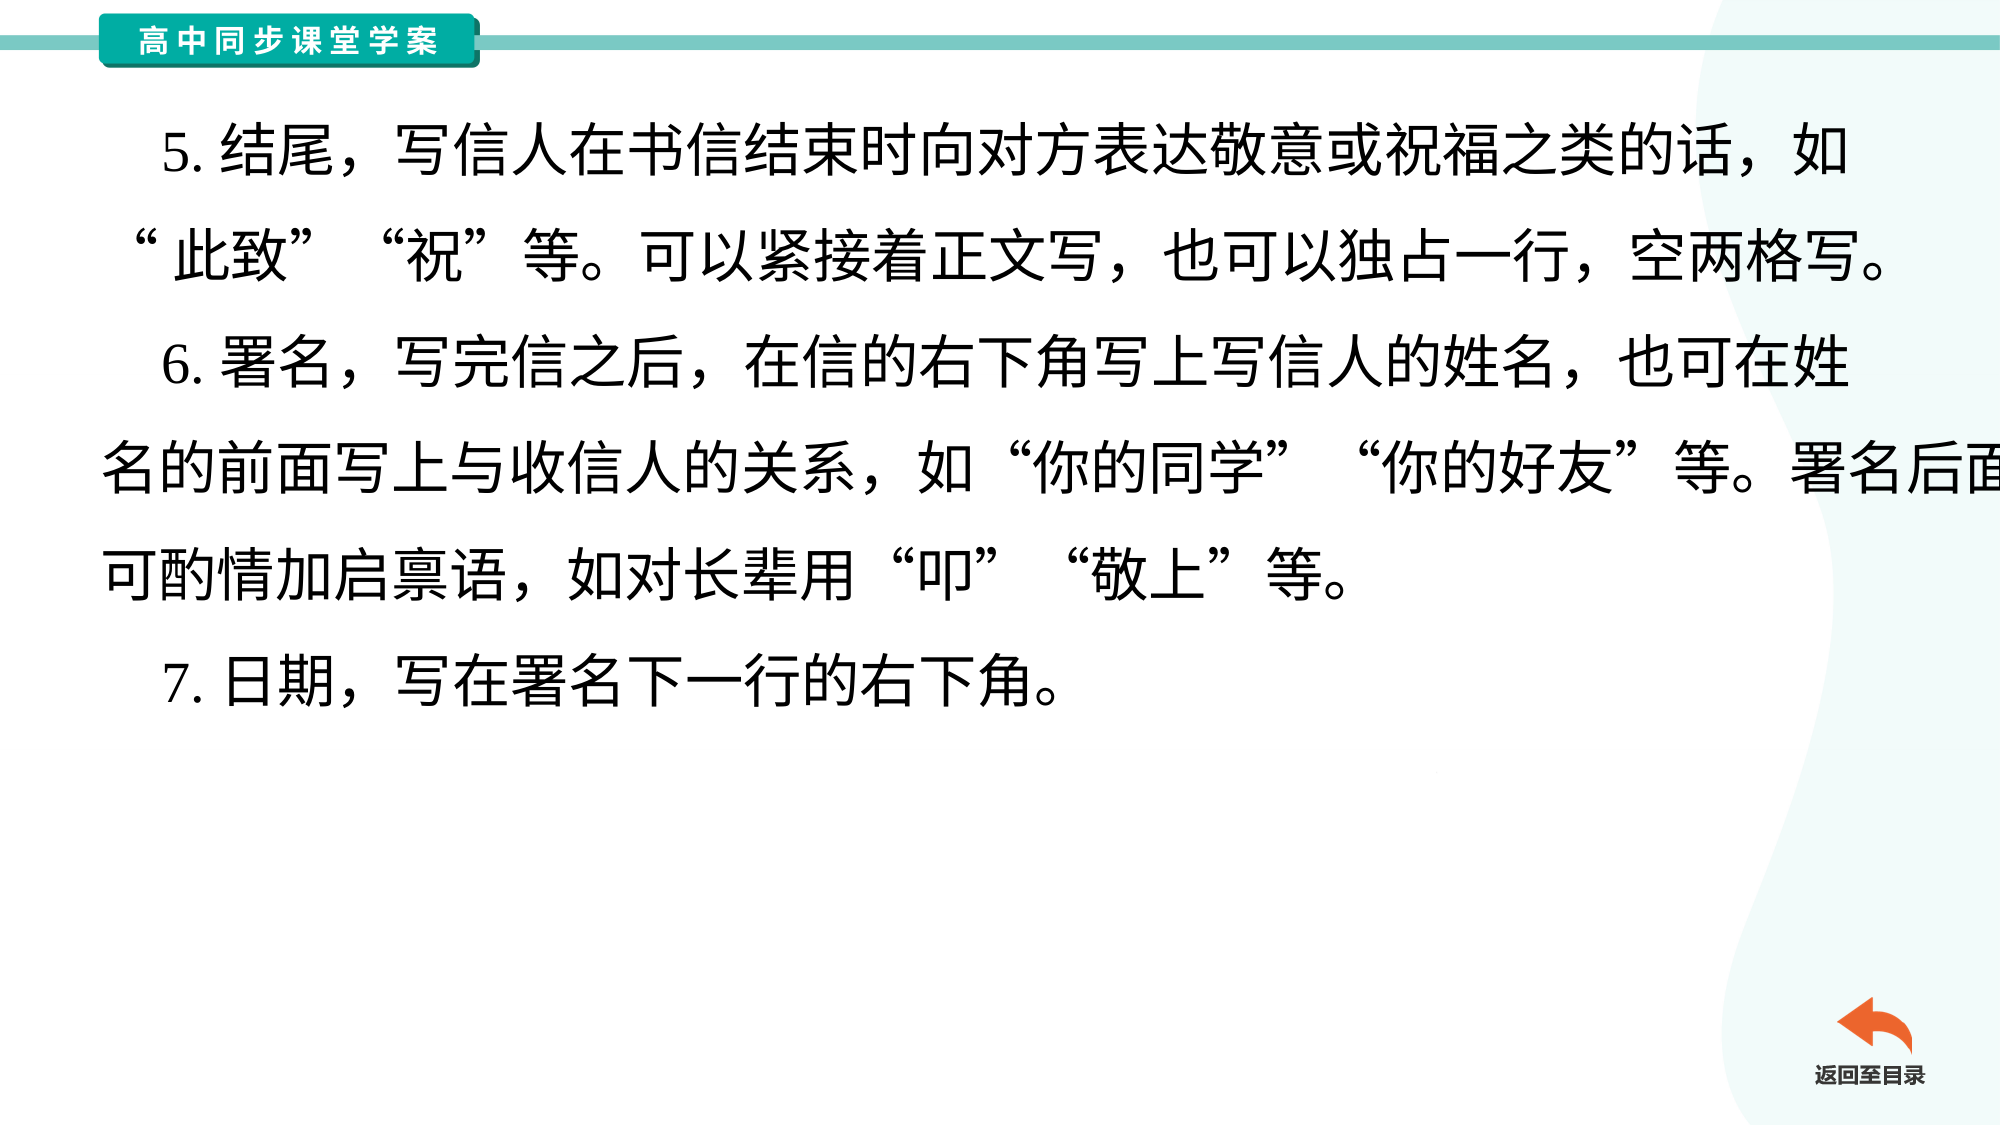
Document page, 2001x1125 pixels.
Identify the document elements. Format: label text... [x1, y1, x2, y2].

picture [0, 0, 2000, 1125]
text_box 5.结尾，写信人在书信结束时向对方表达敬意或祝福之类的话，如 “此致”“祝”等。可以紧接着正文写，也可以独占一行，空两格写。 6.署名，写完信之后，在信的右下角写上写信人的姓名，也可在姓 名的前面写上与收信人的关系，如“你的同学”“你的好友”等。署名后面 可酌情加启禀语，如对长辈用“叩”“敬上”等。 7.日期，写在署名下一行的右下角。 [100, 76, 1899, 715]
